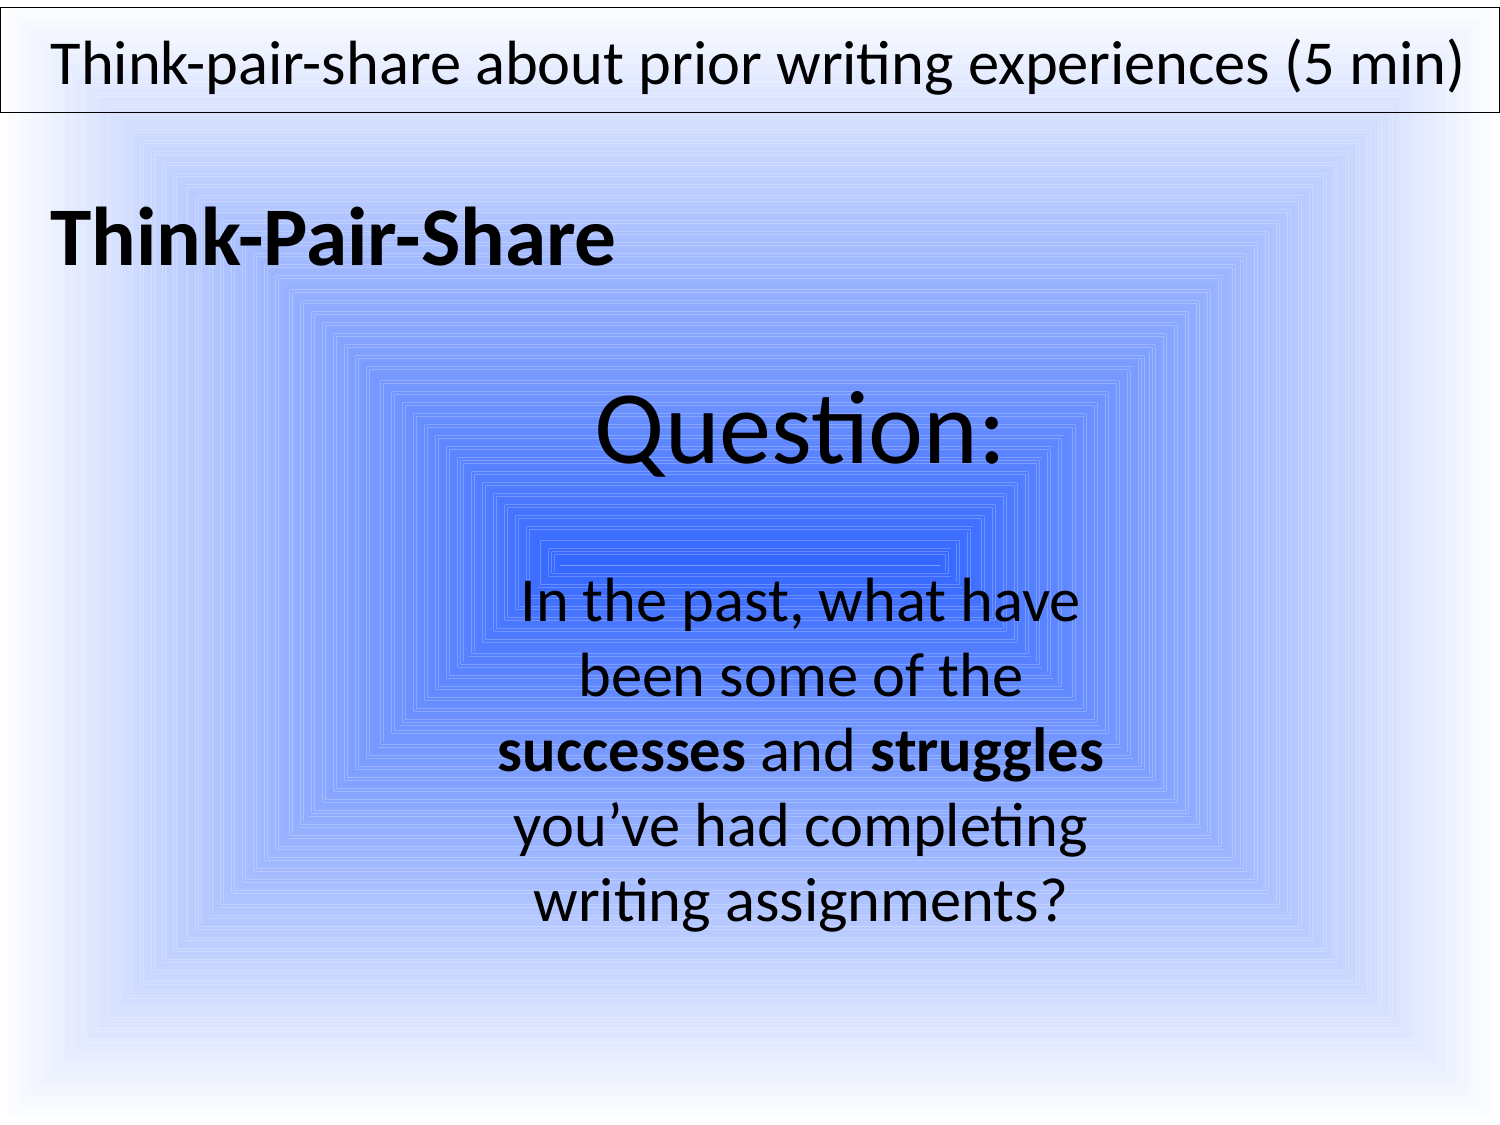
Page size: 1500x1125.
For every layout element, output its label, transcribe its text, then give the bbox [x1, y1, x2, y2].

text_box Think-Pair-Share [35, 174, 763, 290]
title Think-pair-share about prior writing experiences (5 min) [0, 7, 1500, 113]
text_box Question: In the past, what have been some of the successes and struggles you’ve had completing writing assignments? [437, 351, 1165, 942]
